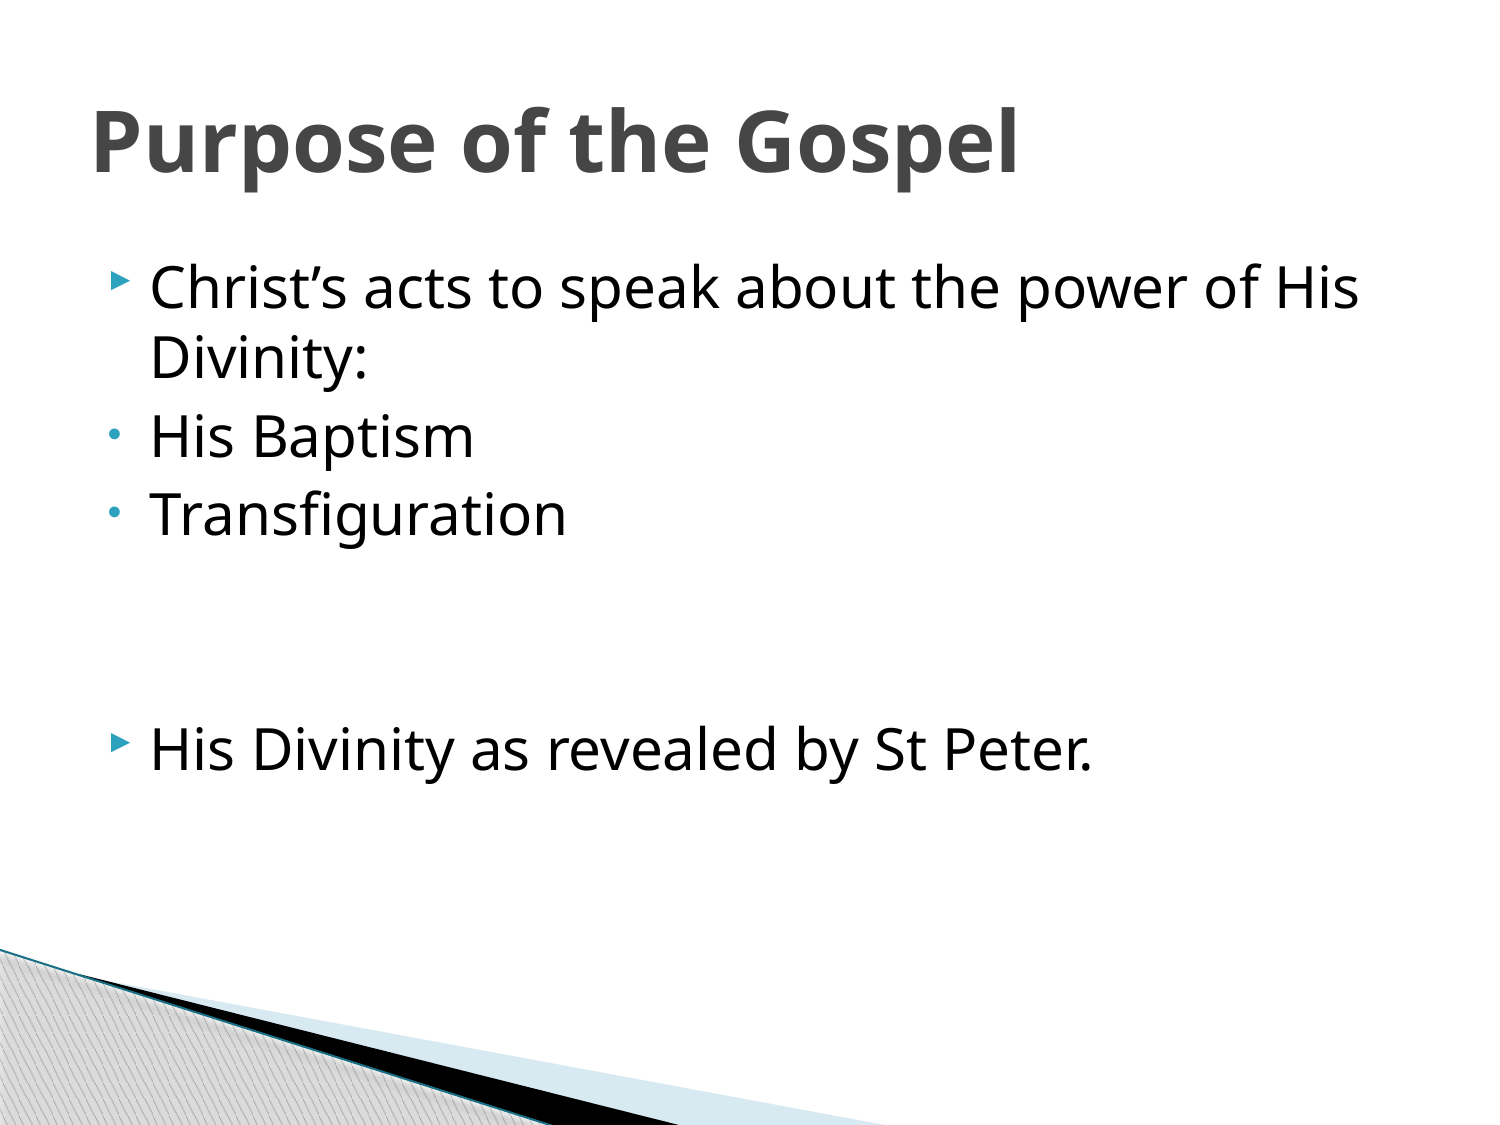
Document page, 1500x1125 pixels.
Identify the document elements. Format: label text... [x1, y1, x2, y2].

title Purpose of the Gospel [75, 45, 1425, 233]
list Christ’s acts to speak about the power of His Divinity: His Baptism Transfiguration His Divinity as revealed by St Peter. [75, 243, 1425, 986]
